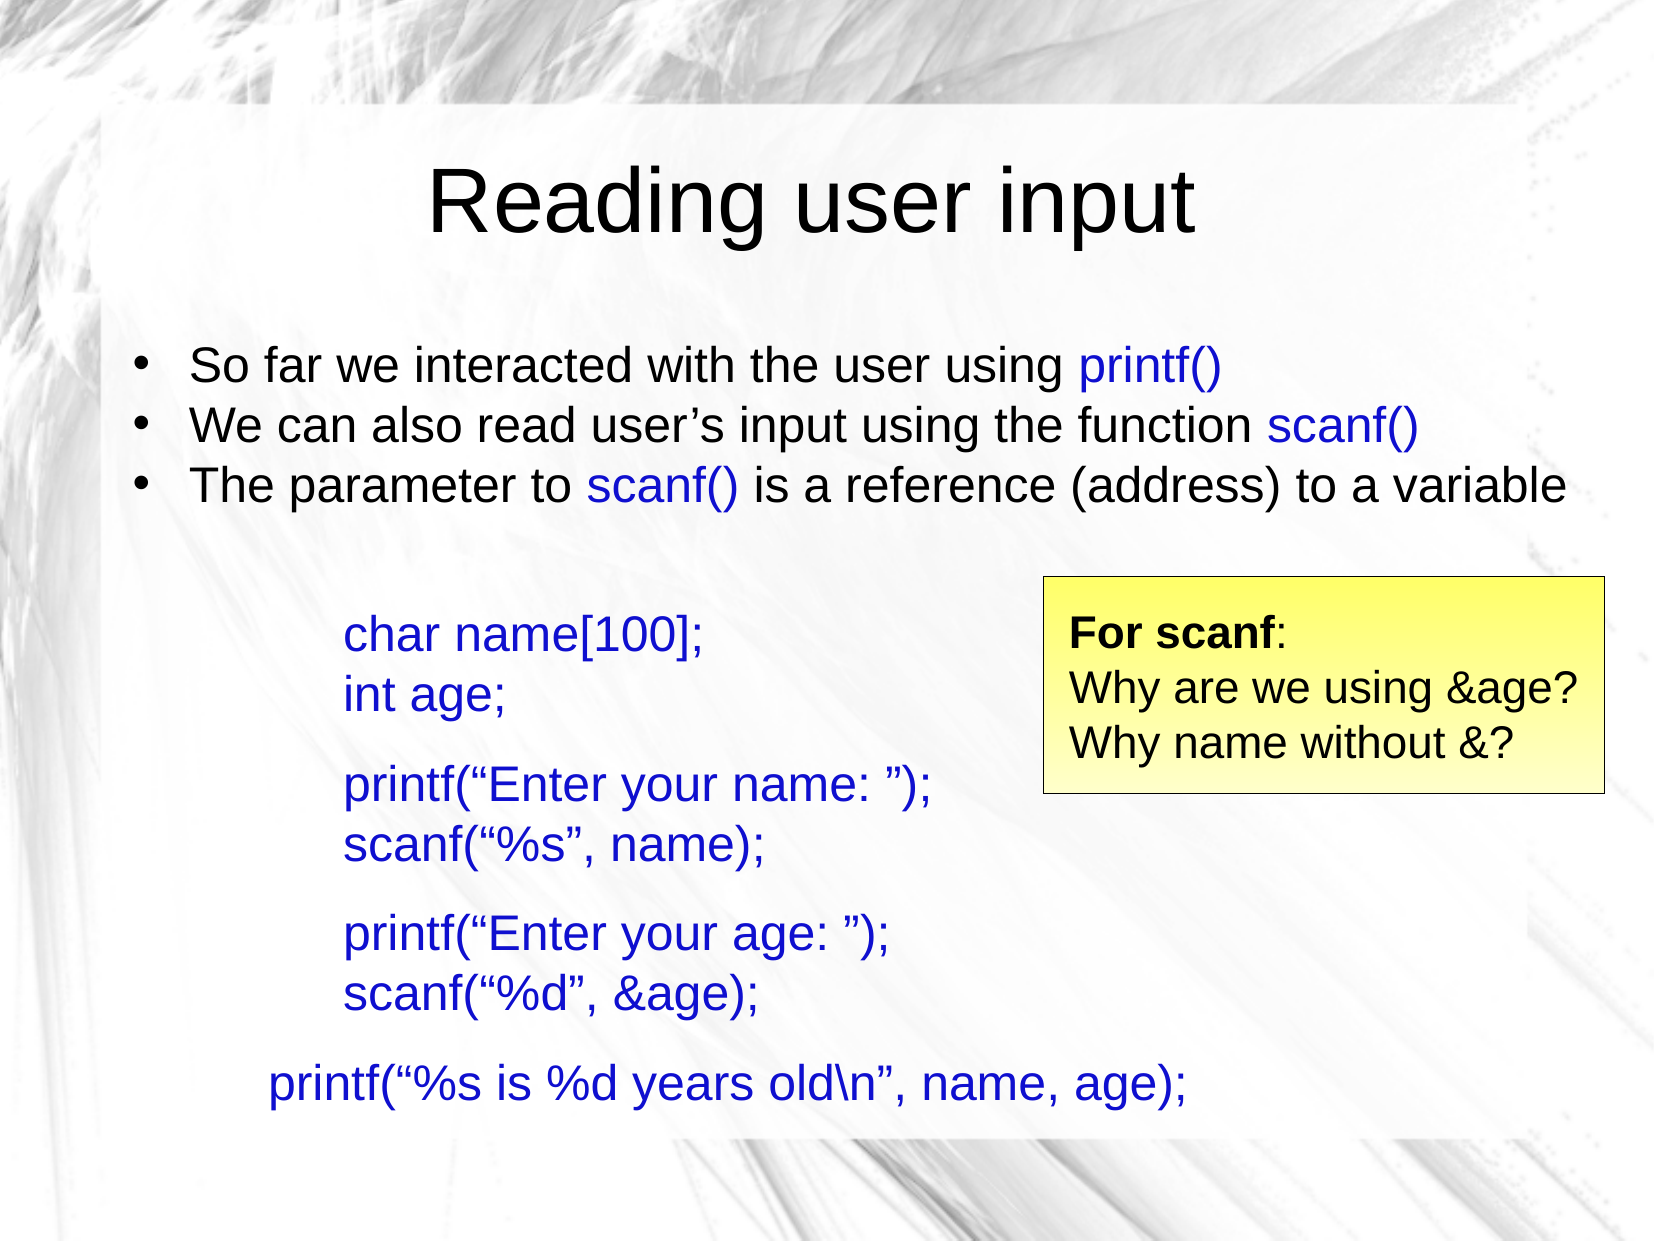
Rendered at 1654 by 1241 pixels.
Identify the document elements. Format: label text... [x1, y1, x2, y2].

picture [0, 0, 1654, 1241]
text_box For scanf: Why are we using &age? Why name without &? [1043, 576, 1605, 794]
list So far we interacted with the user using printf() We can also read user’s input using the function scanf() The parameter to scanf() is a reference (address) to a variable char name[100]; int age; printf(“Enter your name: ”); scanf(“%s”, name); printf(“Enter your age: ”); scanf(“%d”, &age); printf(“%s is %d years old\n”, name, age); [118, 332, 1571, 1121]
title Reading user input [118, 93, 1506, 299]
